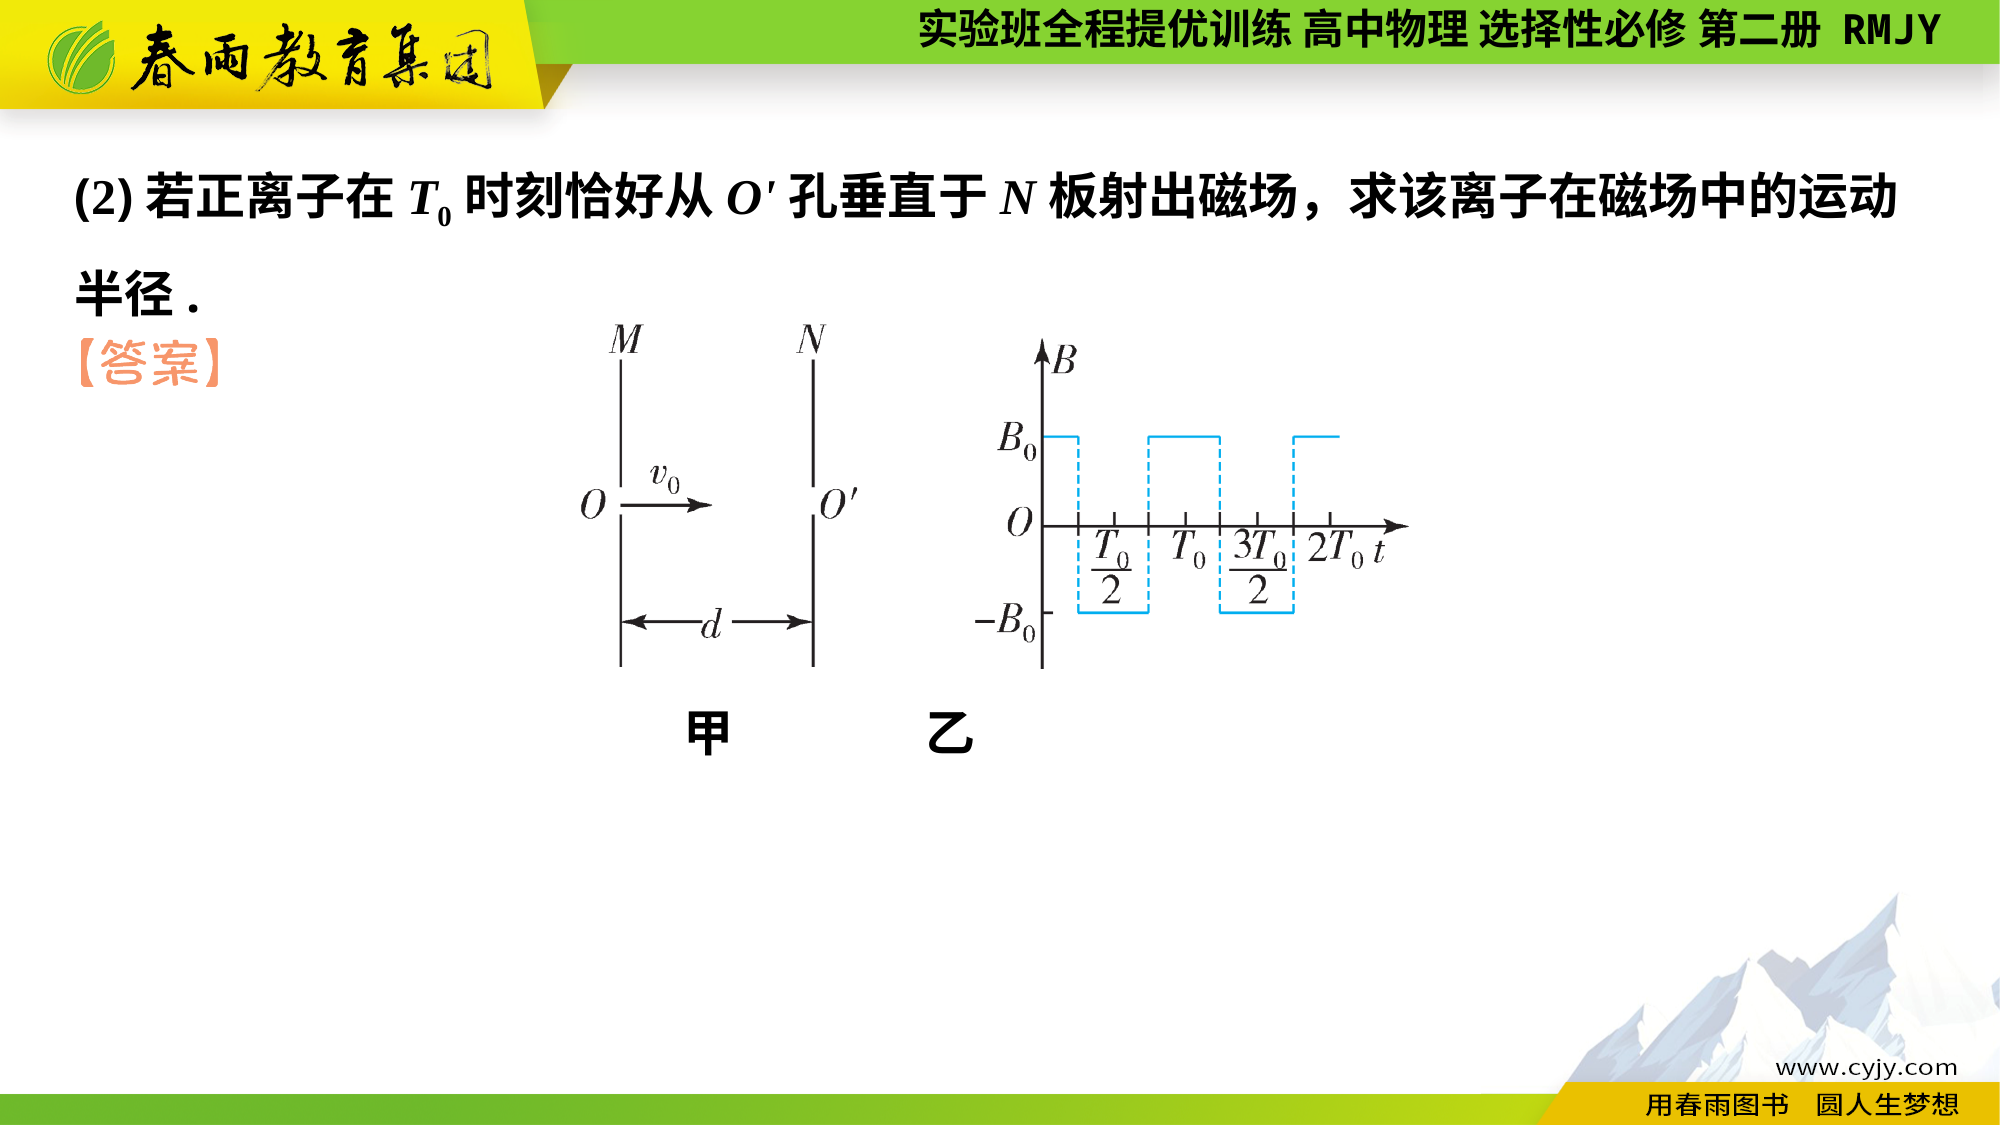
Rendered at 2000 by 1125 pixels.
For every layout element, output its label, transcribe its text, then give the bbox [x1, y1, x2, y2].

picture [0, 0, 2000, 1125]
text_box 甲 乙 [669, 686, 1248, 769]
list (2)若正离子在T0时刻恰好从O'孔垂直于N板射出磁场，求该离子在磁场中的运动 半径. [59, 122, 1944, 308]
